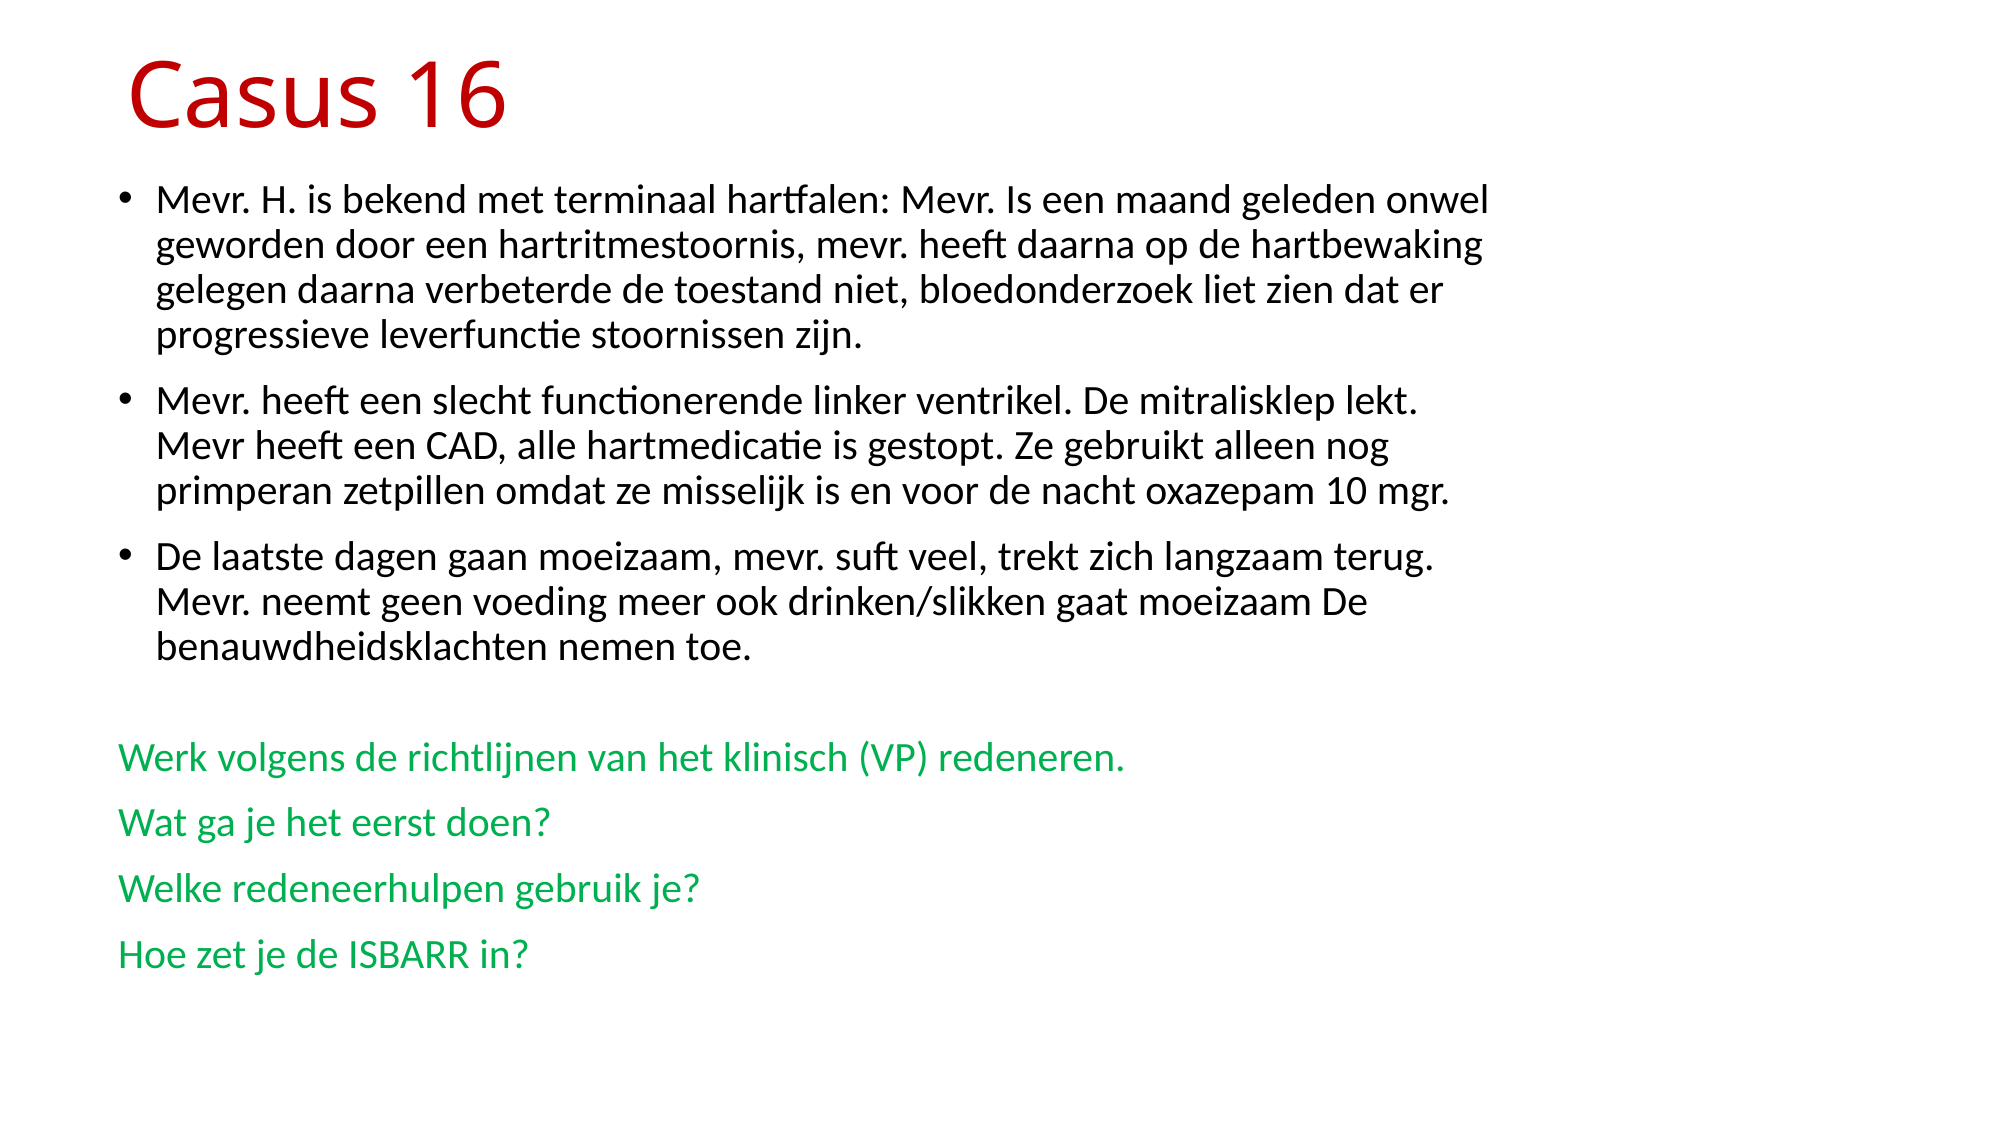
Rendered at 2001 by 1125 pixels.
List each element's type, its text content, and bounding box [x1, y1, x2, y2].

title Casus 16 [111, 25, 1522, 172]
list Mevr. H. is bekend met terminaal hartfalen: Mevr. Is een maand geleden onwel geworden door een hartritmestoornis, mevr. heeft daarna op de hartbewaking gelegen daarna verbeterde de toestand niet, bloedonderzoek liet zien dat er progressieve leverfunctie stoornissen zijn. Mevr. heeft een slecht functionerende linker ventrikel. De mitralisklep lekt. Mevr heeft een CAD, alle hartmedicatie is gestopt. Ze gebruikt alleen nog primperan zetpillen omdat ze misselijk is en voor de nacht oxazepam 10 mgr. De laatste dagen gaan moeizaam, mevr. suft veel, trekt zich langzaam terug. Mevr. neemt geen voeding meer ook drinken/slikken gaat moeizaam De benauwdheidsklachten nemen toe. Werk volgens de richtlijnen van het klinisch (VP) redeneren. Wat ga je het eerst doen? Welke redeneerhulpen gebruik je? Hoe zet je de ISBARR in? [103, 170, 1514, 1125]
